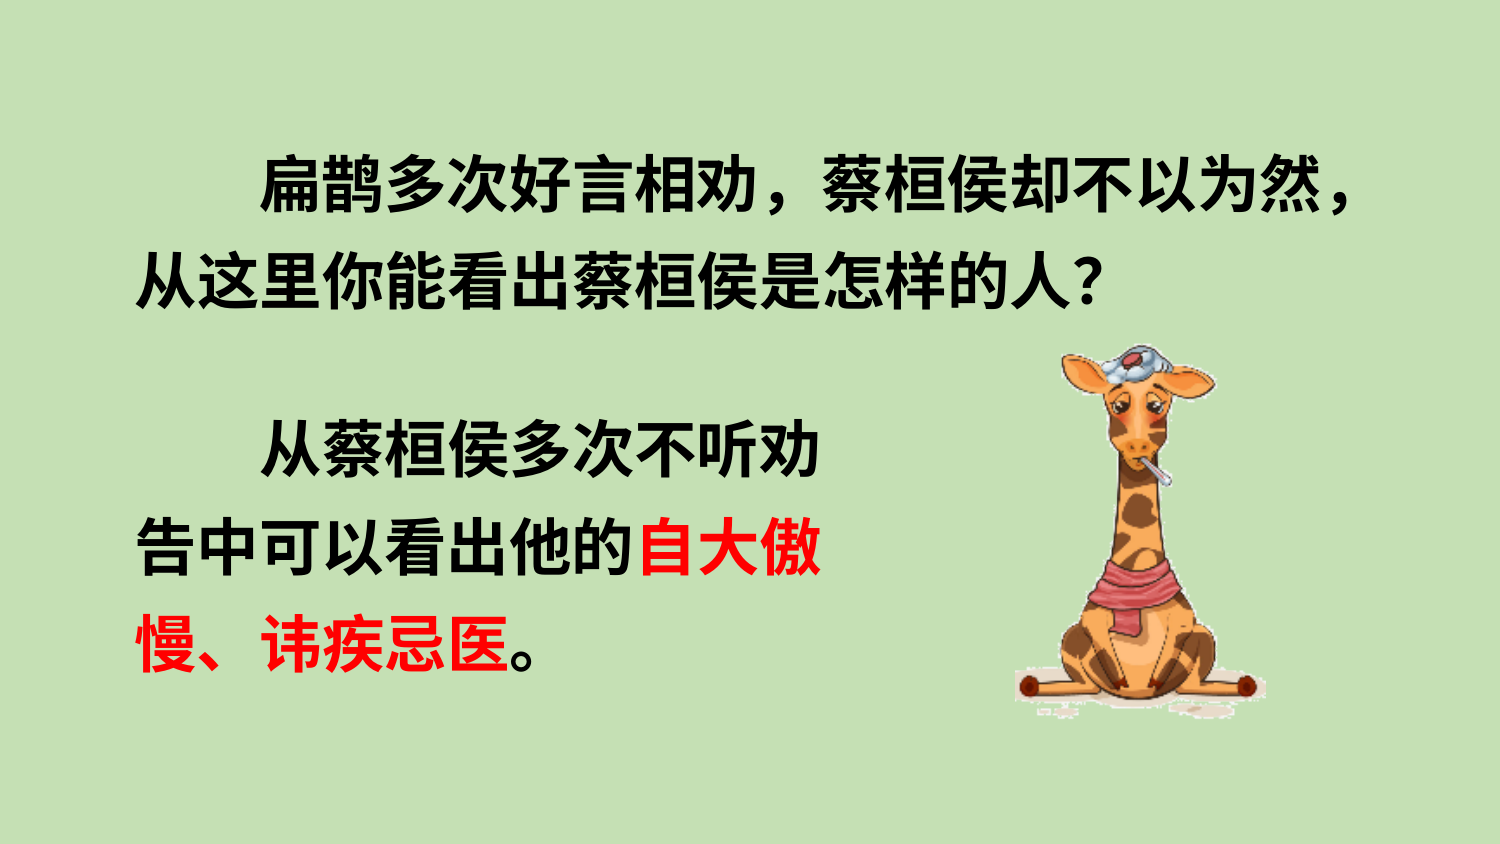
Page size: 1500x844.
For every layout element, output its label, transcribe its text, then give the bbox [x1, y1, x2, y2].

text_box 扁鹊多次好言相劝，蔡桓侯却不以为然，从这里你能看出蔡桓侯是怎样的人？ [123, 116, 1377, 323]
text_box 从蔡桓侯多次不听劝告中可以看出他的自大傲慢、讳疾忌医。 [123, 382, 873, 686]
picture [1015, 337, 1266, 733]
